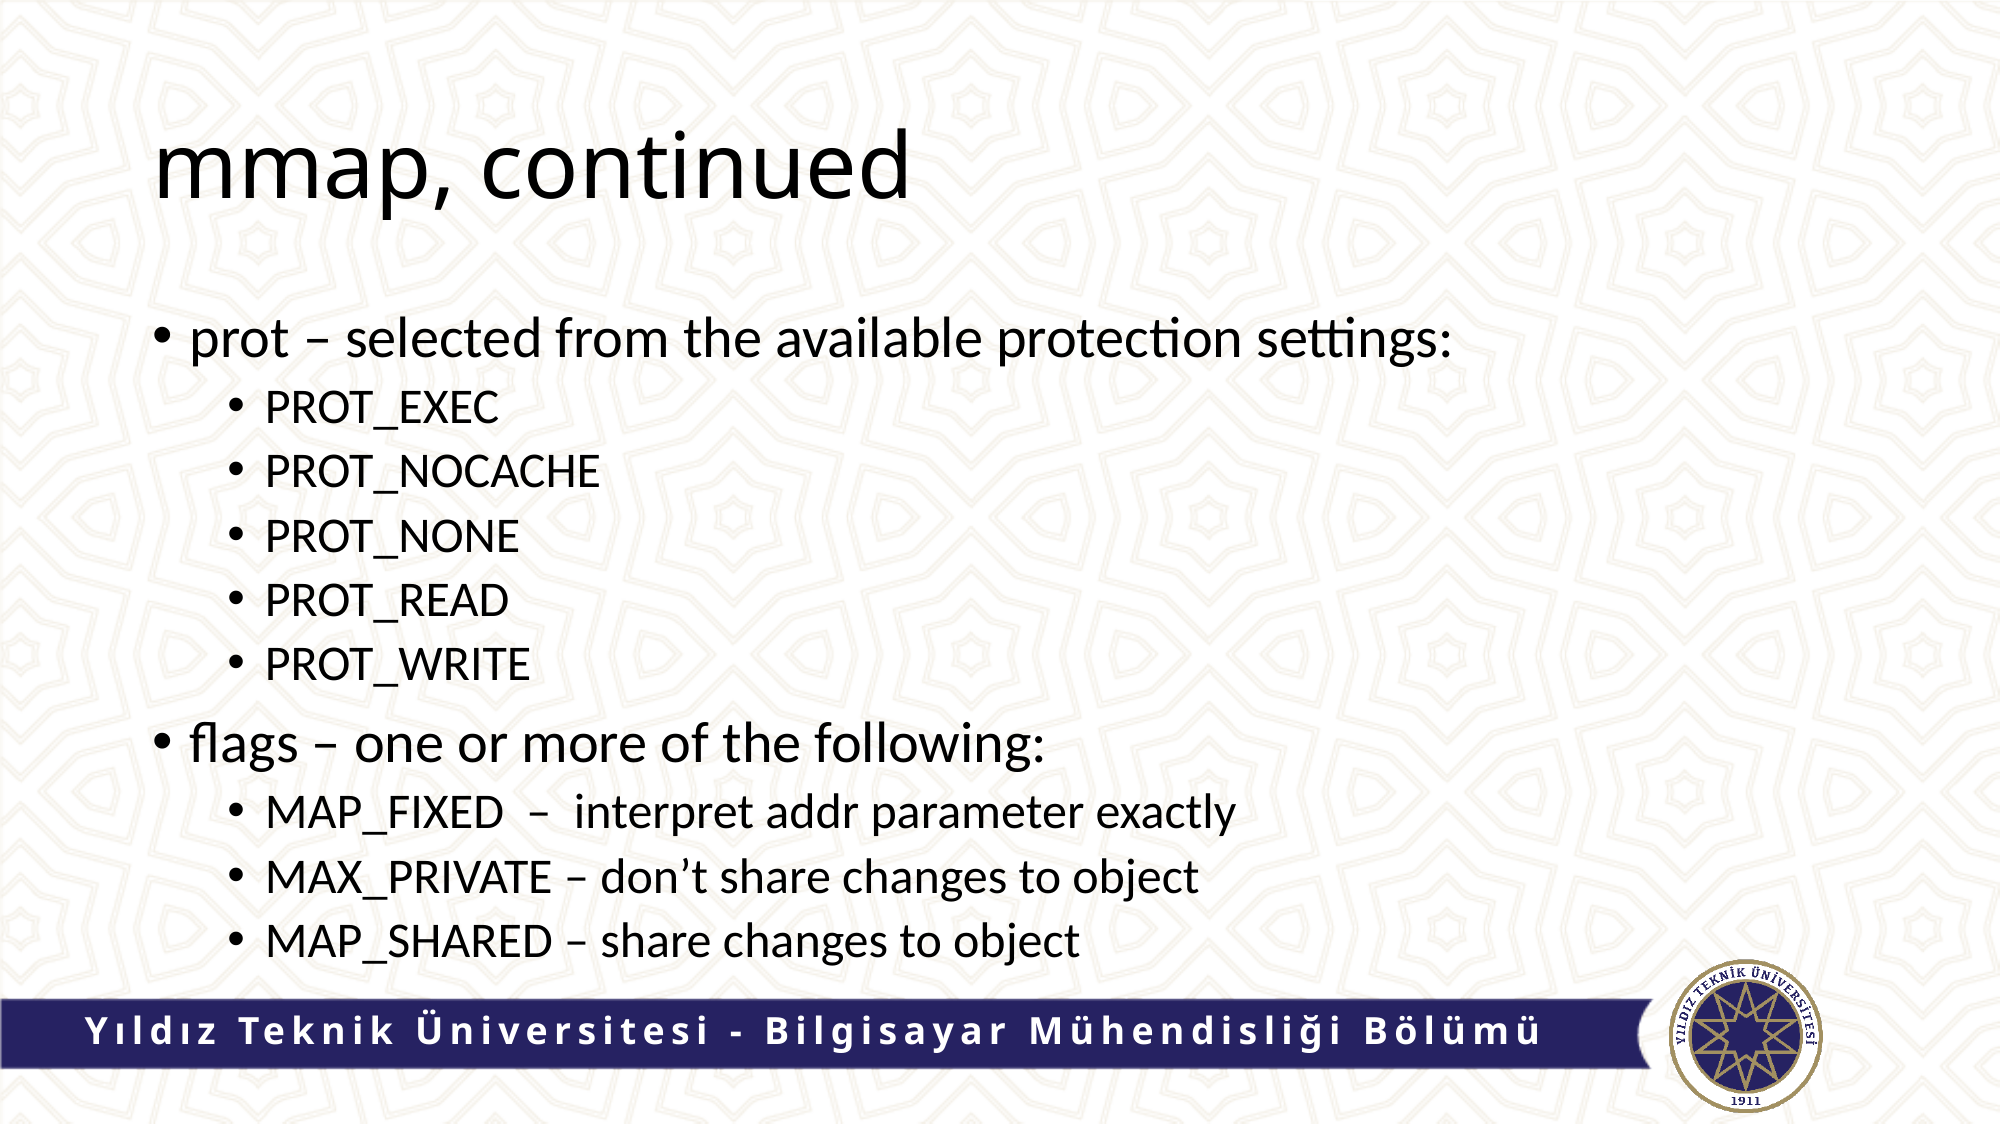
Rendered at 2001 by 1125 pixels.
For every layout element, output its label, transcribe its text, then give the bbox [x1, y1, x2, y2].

footer Yıldız Teknik Üniversitesi - Bilgisayar Mühendisliği Bölümü [0, 997, 1628, 1069]
title mmap, continued [137, 59, 1863, 278]
picture [0, 0, 2000, 1125]
list prot – selected from the available protection settings: PROT_EXEC PROT_NOCACHE PROT_NONE PROT_READ PROT_WRITE flags – one or more of the following: MAP_FIXED – interpret addr parameter exactly MAX_PRIVATE – don’t share changes to object MAP_SHARED – share changes to object [137, 299, 1863, 982]
